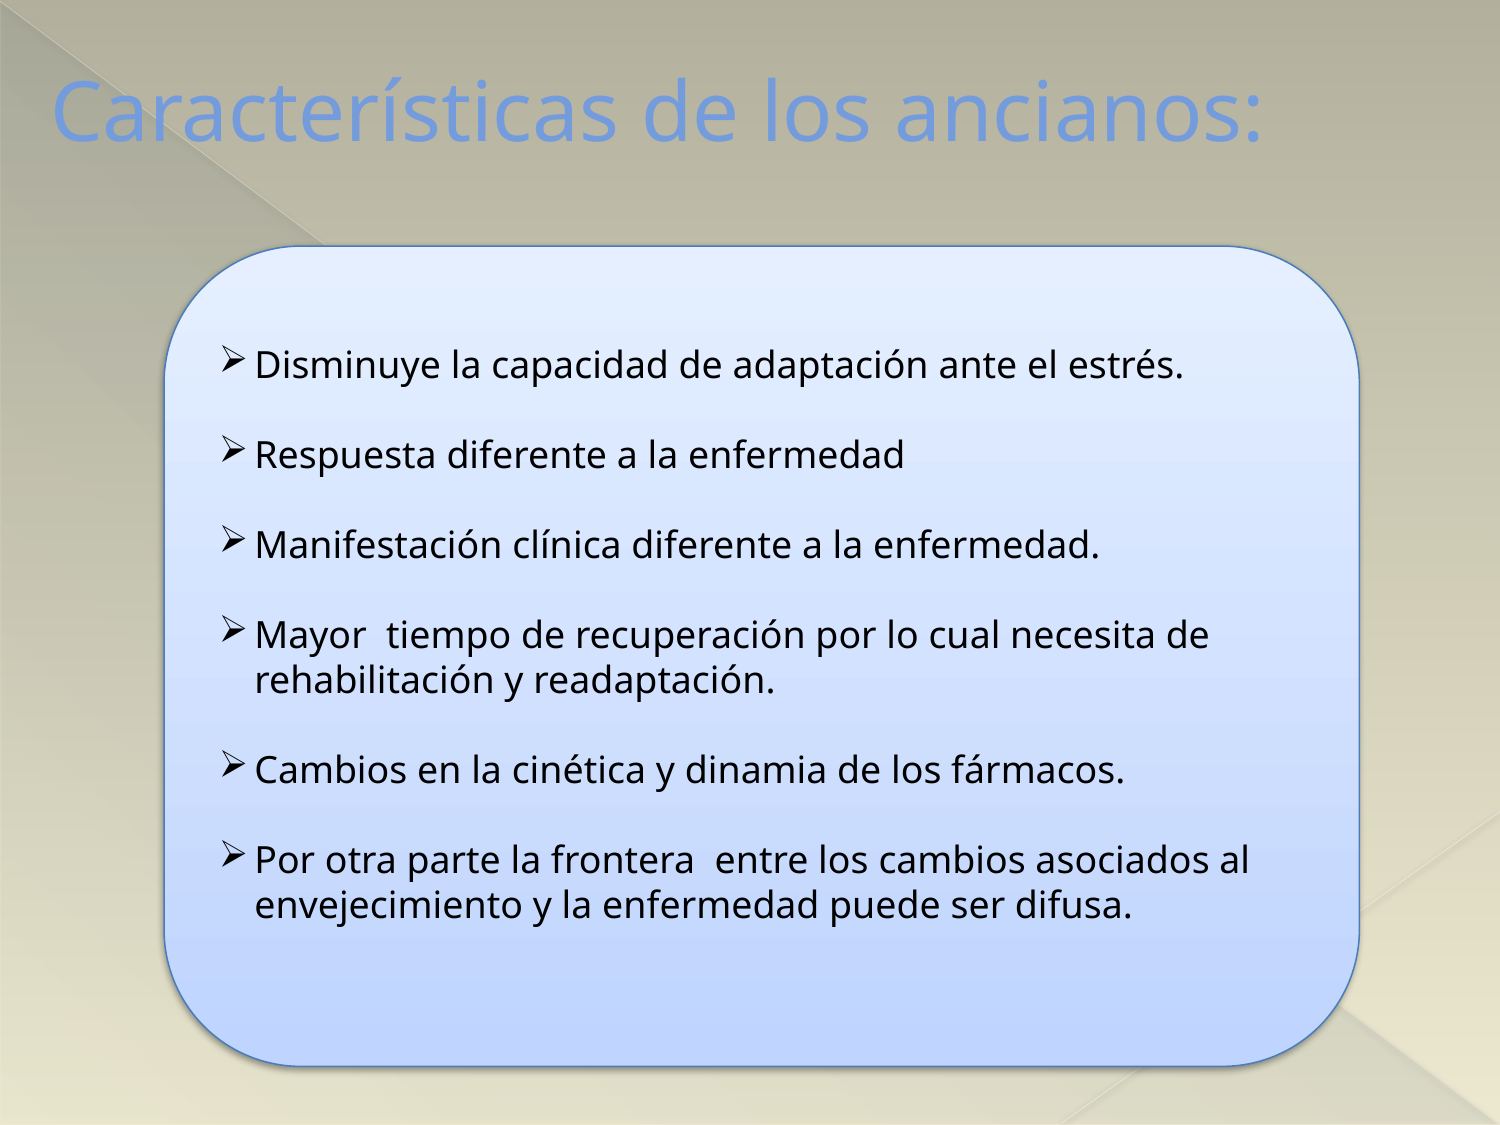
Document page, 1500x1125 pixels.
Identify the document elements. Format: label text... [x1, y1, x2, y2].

text_box Disminuye la capacidad de adaptación ante el estrés. Respuesta diferente a la enfermedad Manifestación clínica diferente a la enfermedad. Mayor tiempo de recuperación por lo cual necesita de rehabilitación y readaptación. Cambios en la cinética y dinamia de los fármacos. Por otra parte la frontera entre los cambios asociados al envejecimiento y la enfermedad puede ser difusa. [163, 245, 1361, 1068]
title Características de los ancianos: [35, 43, 1386, 274]
